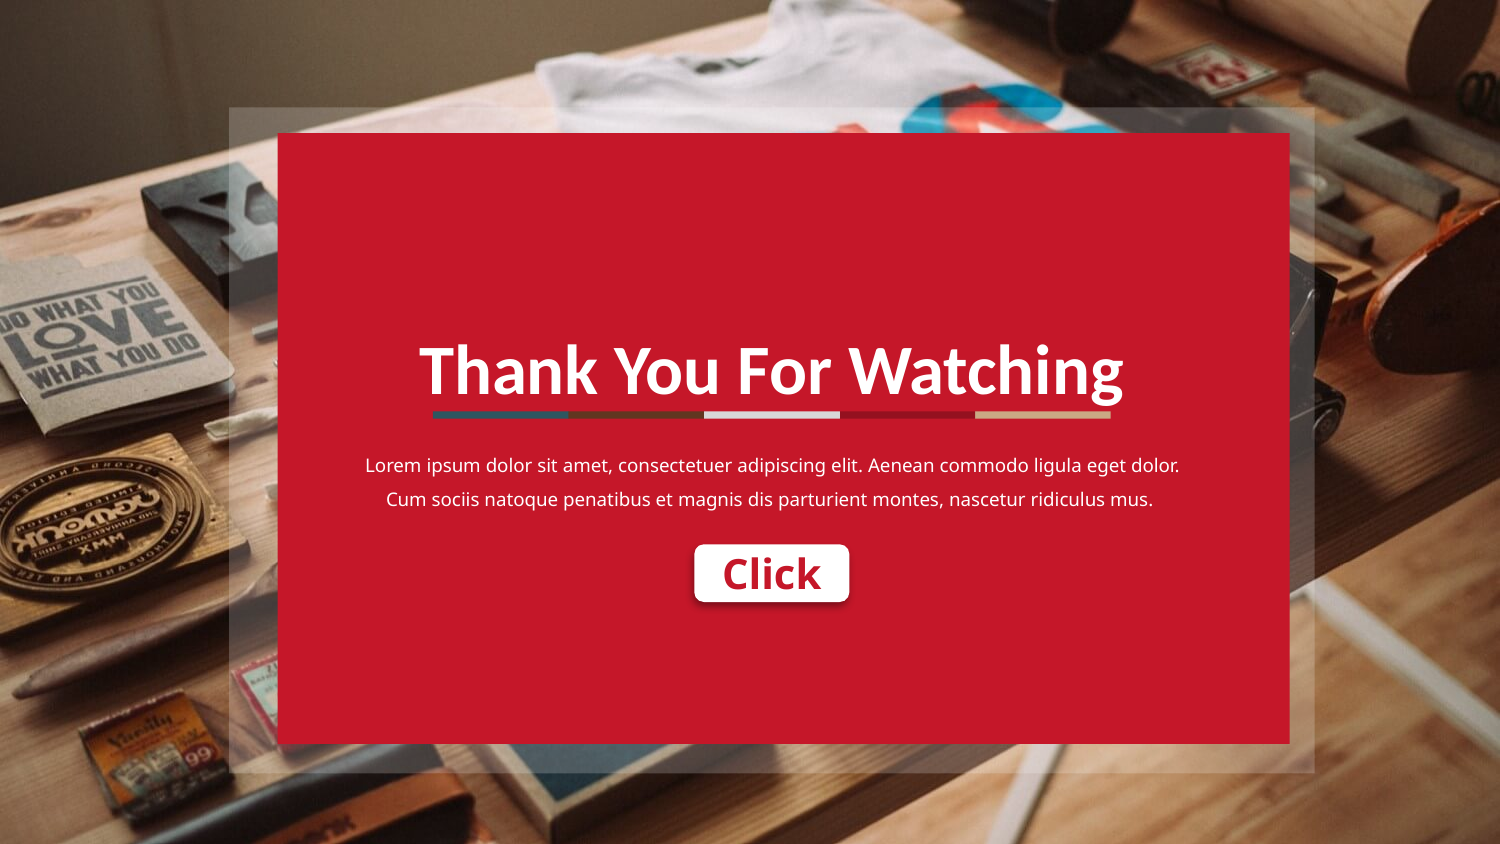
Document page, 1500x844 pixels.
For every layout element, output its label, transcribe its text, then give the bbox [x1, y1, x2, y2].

text_box [277, 132, 1291, 745]
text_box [432, 411, 1111, 419]
picture [0, 0, 1500, 844]
text_box Click [693, 543, 851, 604]
text_box Lorem ipsum dolor sit amet, consectetuer adipiscing elit. Aenean commodo ligula eget dolor. Cum sociis natoque penatibus et magnis dis parturient montes, nascetur ridiculus mus. [342, 435, 1201, 518]
text_box [228, 106, 1316, 774]
text_box Thank You For Watching [404, 315, 1140, 416]
